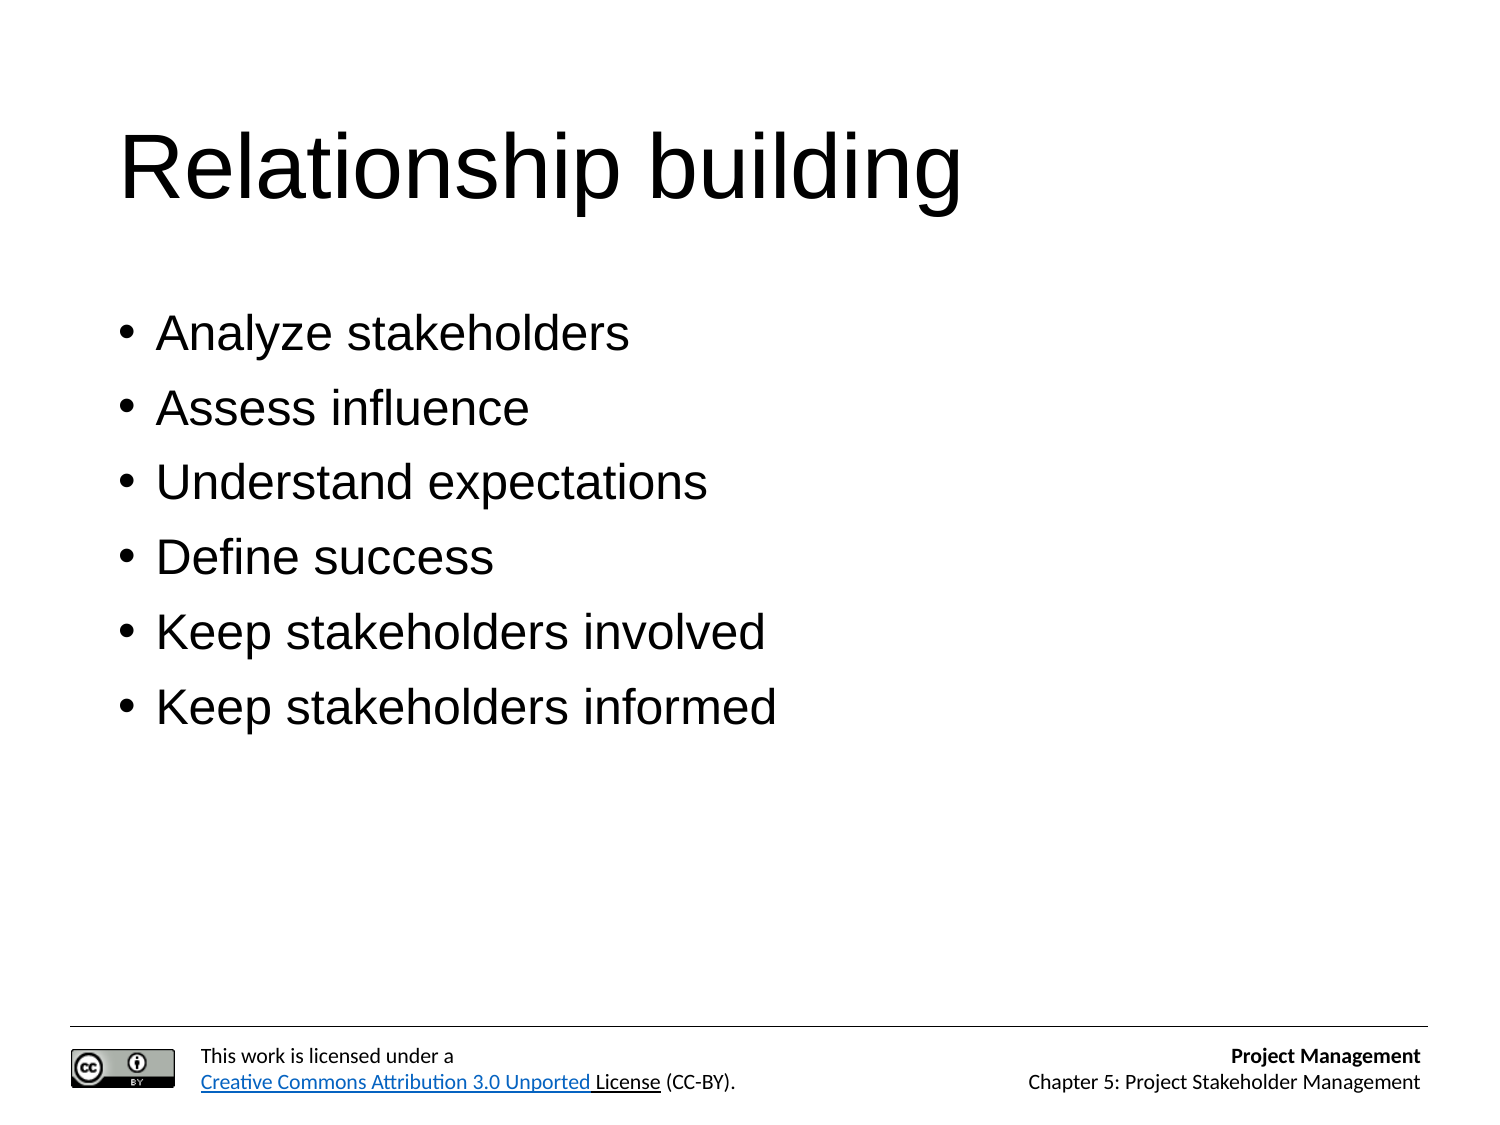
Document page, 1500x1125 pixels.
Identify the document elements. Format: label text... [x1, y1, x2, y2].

title Relationship building [103, 59, 1397, 278]
picture [71, 1049, 175, 1088]
list Analyze stakeholders Assess influence Understand expectations Define success Keep stakeholders involved Keep stakeholders informed [103, 299, 1397, 1014]
